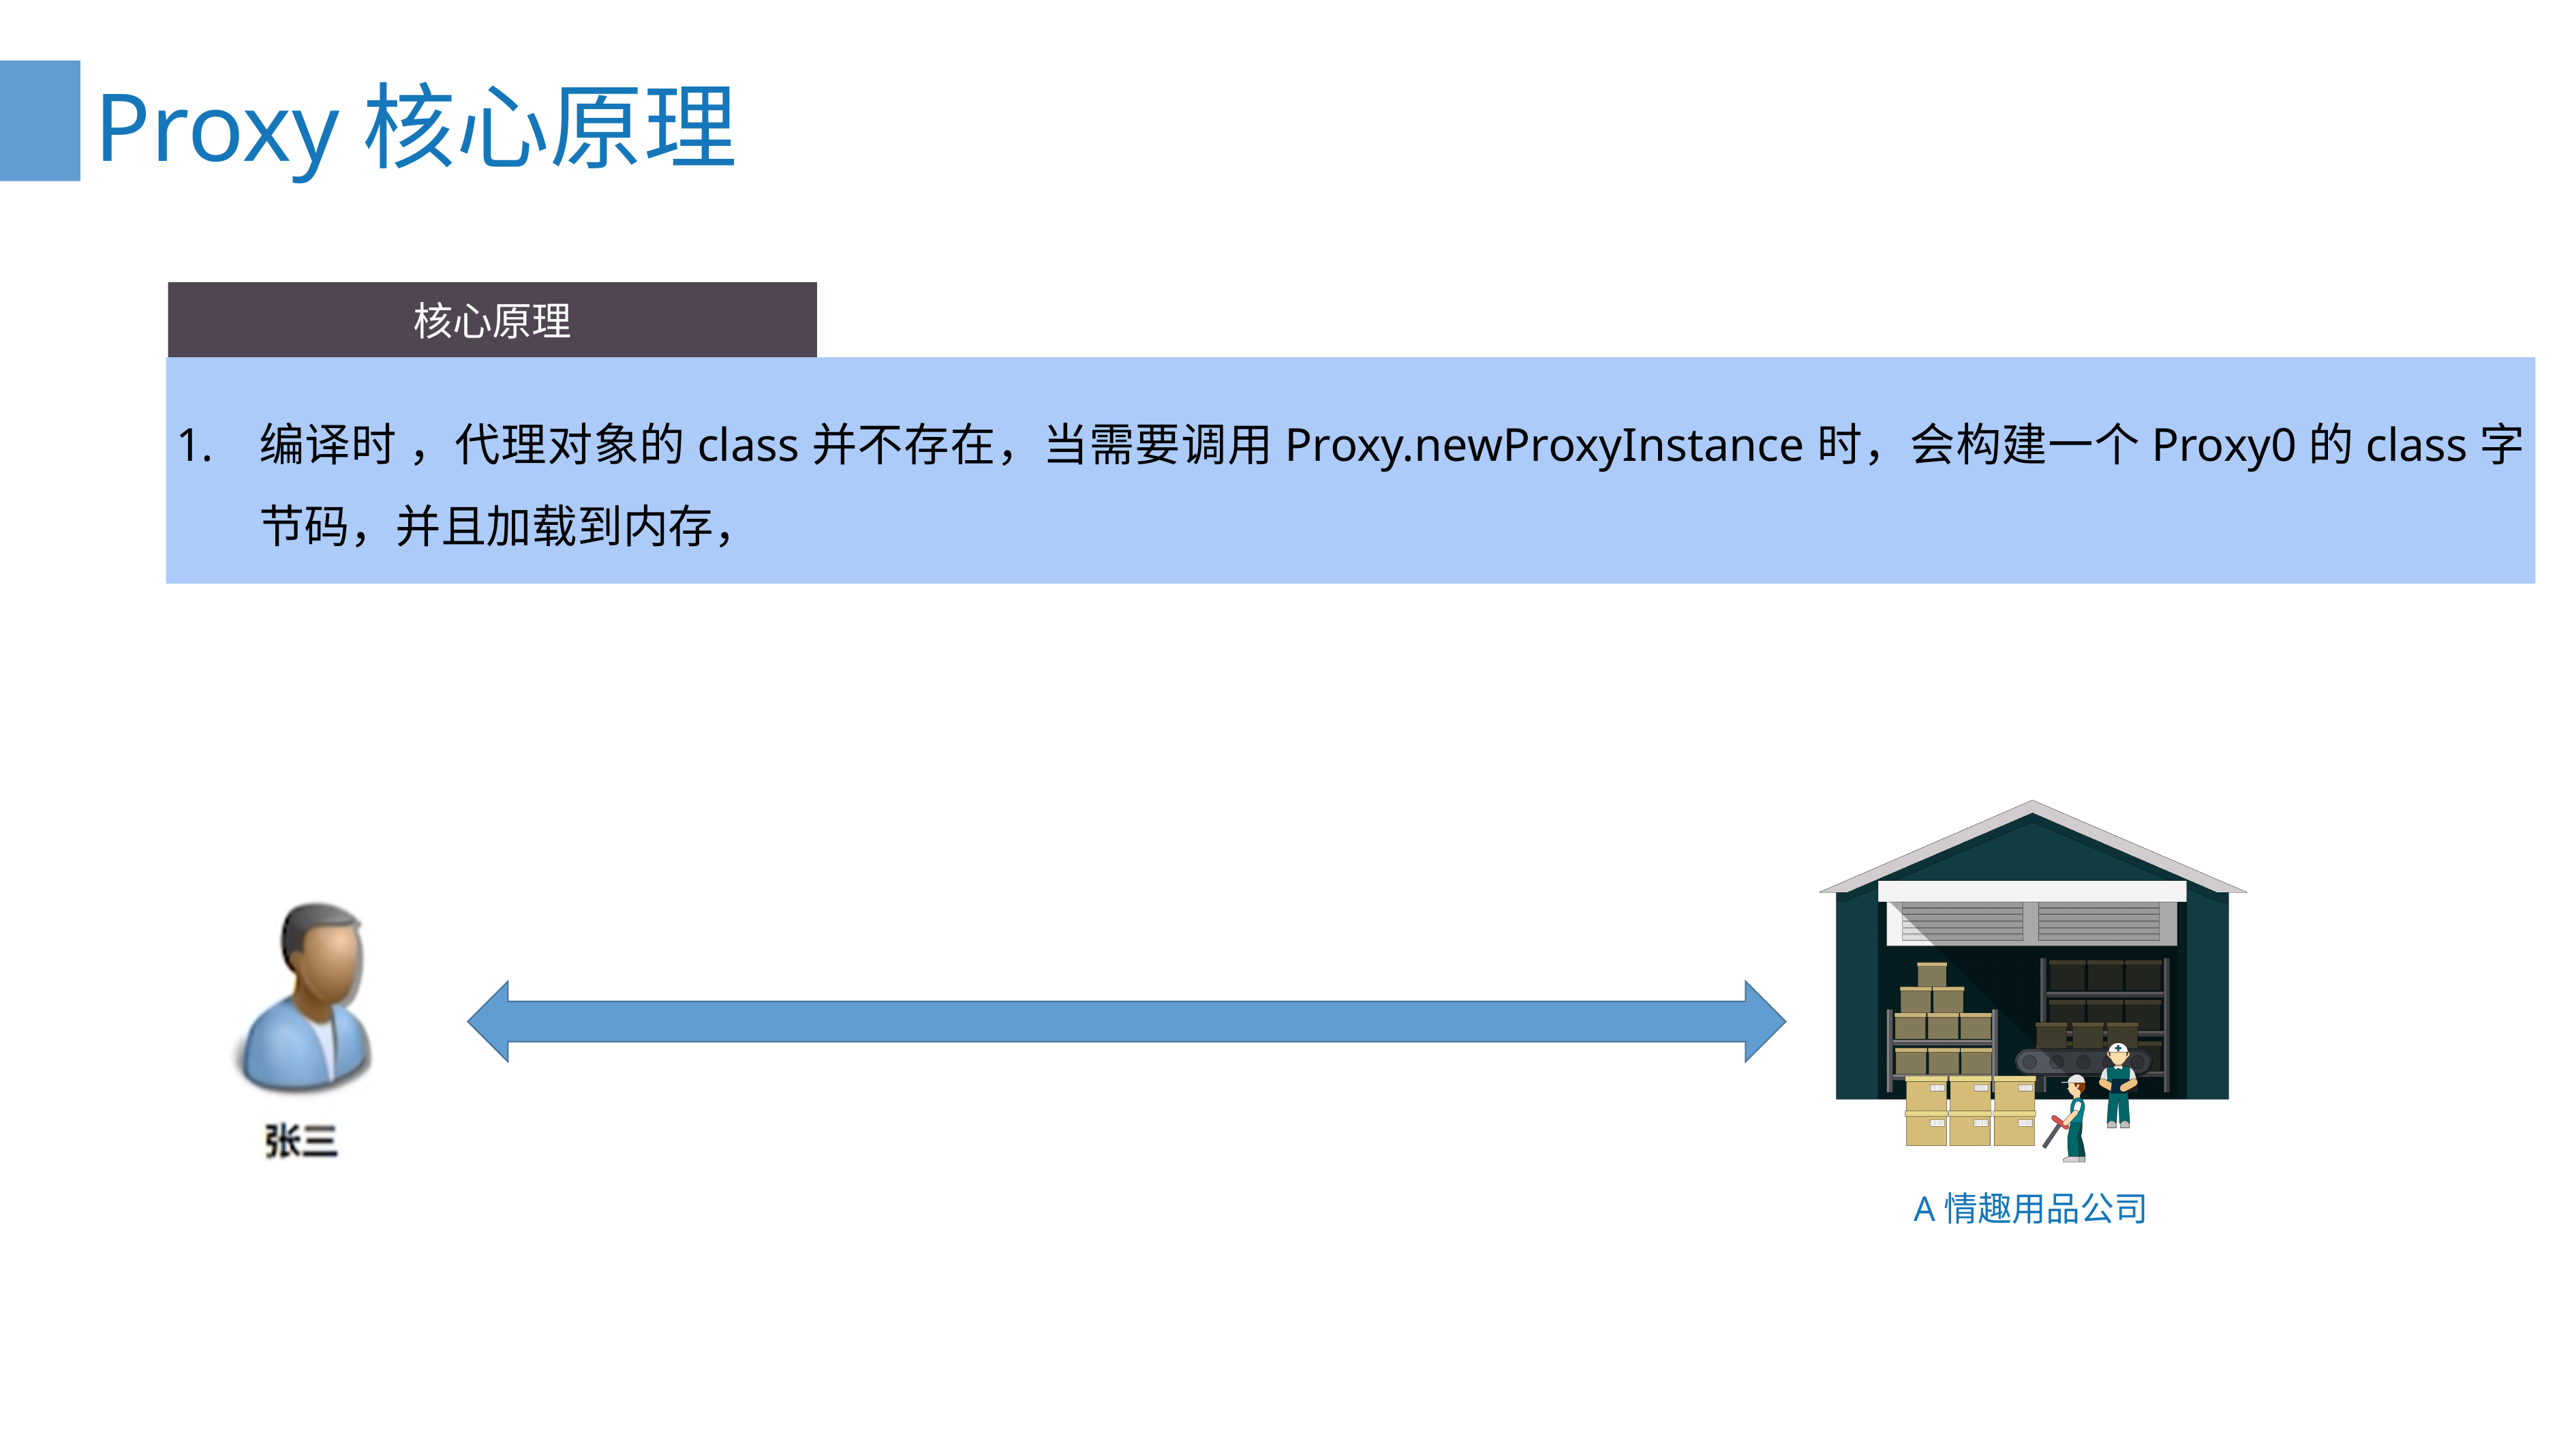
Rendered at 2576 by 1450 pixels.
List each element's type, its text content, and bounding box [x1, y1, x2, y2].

picture [1803, 749, 2267, 1213]
text_box 编译时 ，代理对象的class并不存在，当需要调用Proxy.newProxyInstance时，会构建一个Proxy0的class字节码，并且加载到内存， [166, 357, 2536, 584]
text_box 核心原理 [168, 282, 818, 357]
text_box A情趣用品公司 [1803, 1213, 2260, 1298]
picture [709, 676, 1614, 1304]
text_box [466, 979, 709, 1064]
picture [149, 834, 441, 1209]
text_box Proxy核心原理 [80, 61, 2496, 185]
text_box [1614, 979, 1787, 1064]
